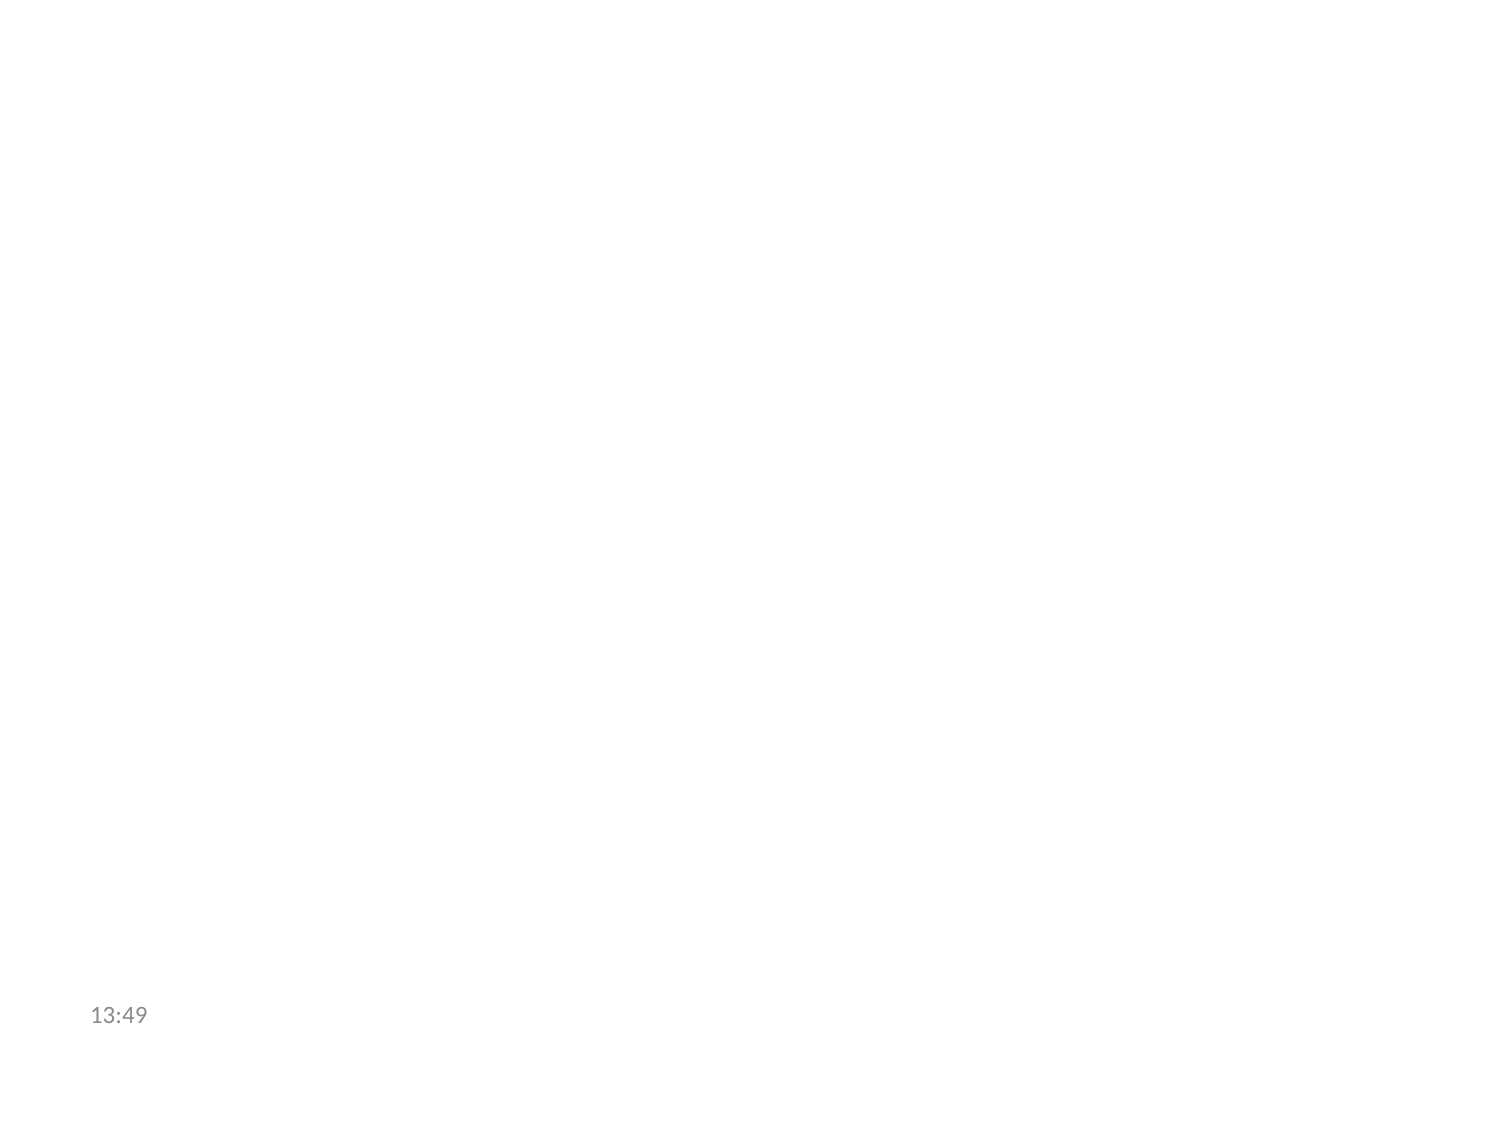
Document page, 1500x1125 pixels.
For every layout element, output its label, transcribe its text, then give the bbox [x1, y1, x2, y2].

text_box 15:35 [75, 983, 425, 1044]
